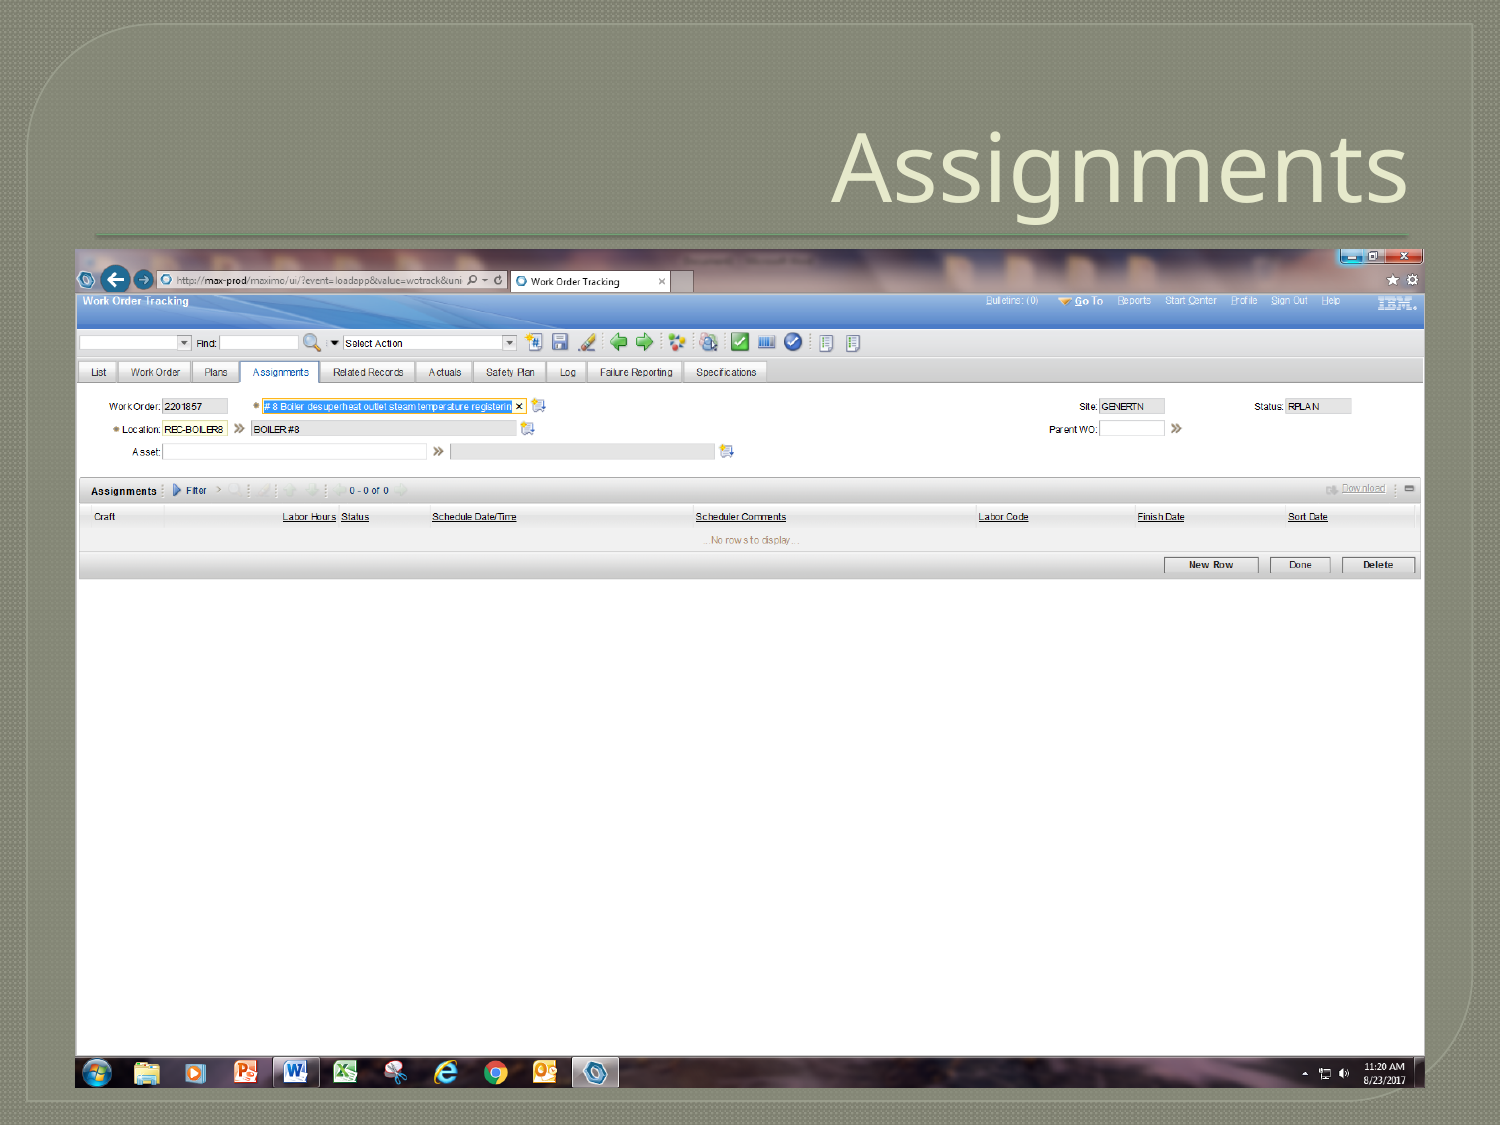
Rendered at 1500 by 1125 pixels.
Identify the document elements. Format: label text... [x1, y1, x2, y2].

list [74, 249, 1426, 1088]
title Assignments [75, 41, 1425, 230]
